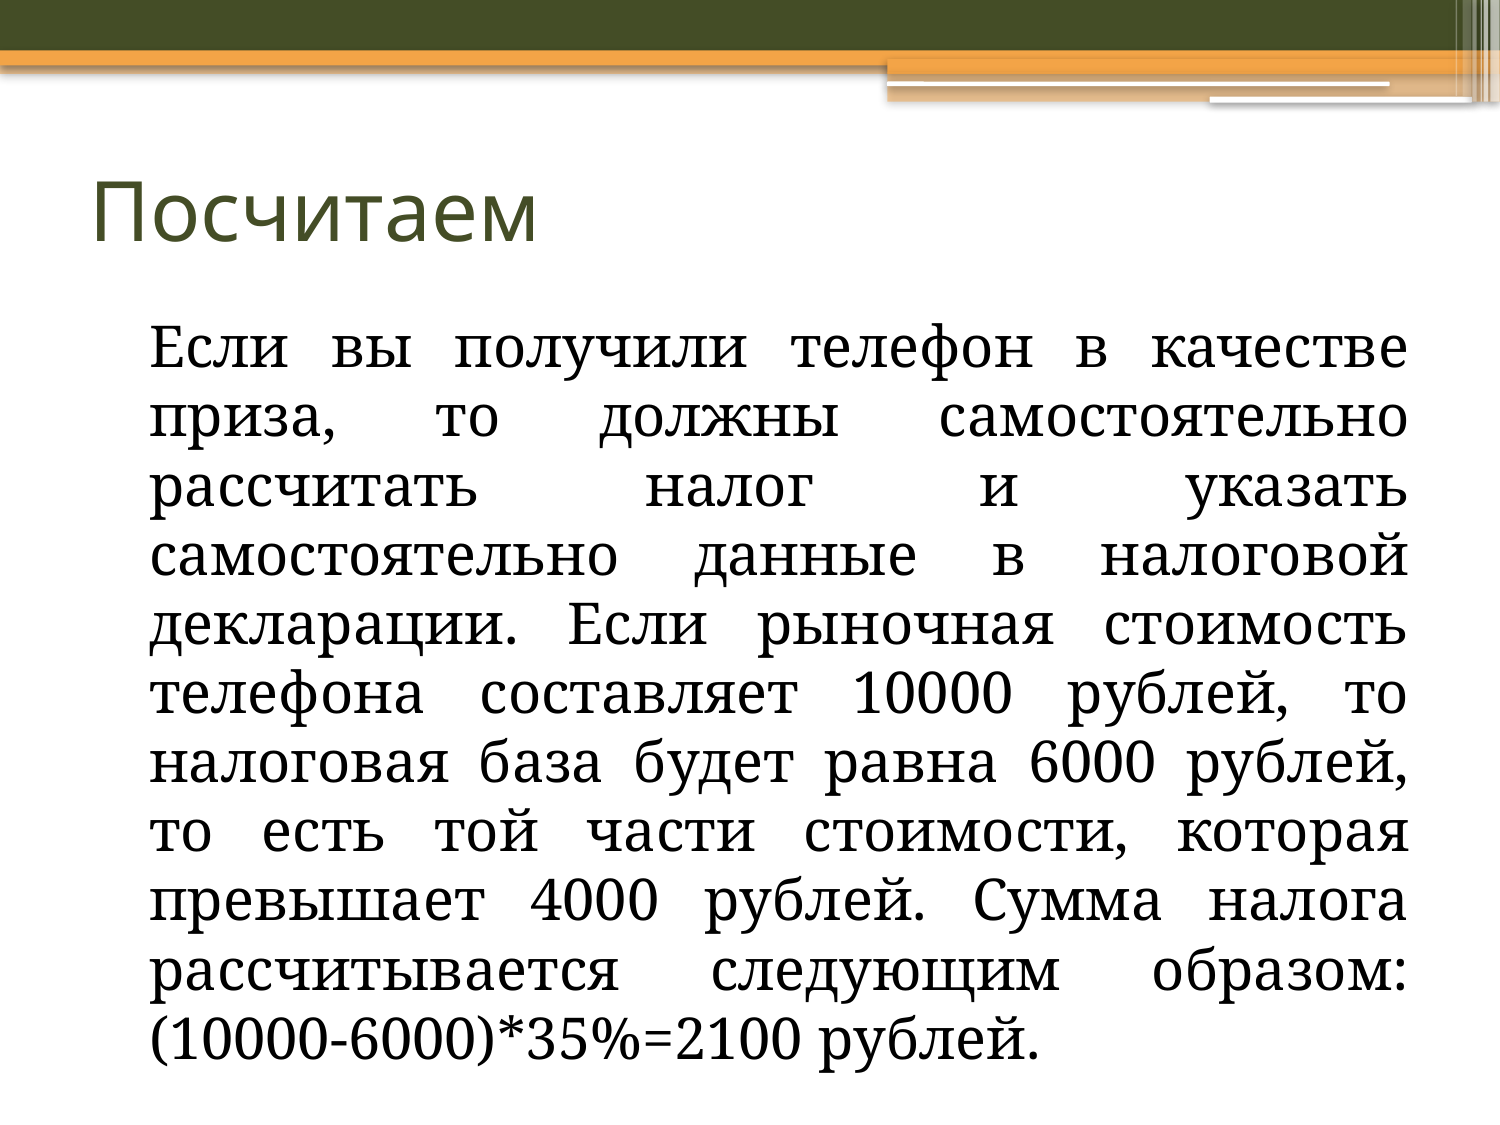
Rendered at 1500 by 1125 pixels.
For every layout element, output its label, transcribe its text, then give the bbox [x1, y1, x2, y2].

title Посчитаем [75, 125, 1425, 291]
list Если вы получили телефон в качестве приза, то должны самостоятельно рассчитать налог и указать самостоятельно данные в налоговой декларации. Если рыночная стоимость телефона составляет 10000 рублей, то налоговая база будет равна 6000 рублей, то есть той части стоимости, которая превышает 4000 рублей. Сумма налога рассчитывается следующим образом: (10000-6000)*35%=2100 рублей. [75, 302, 1425, 1079]
